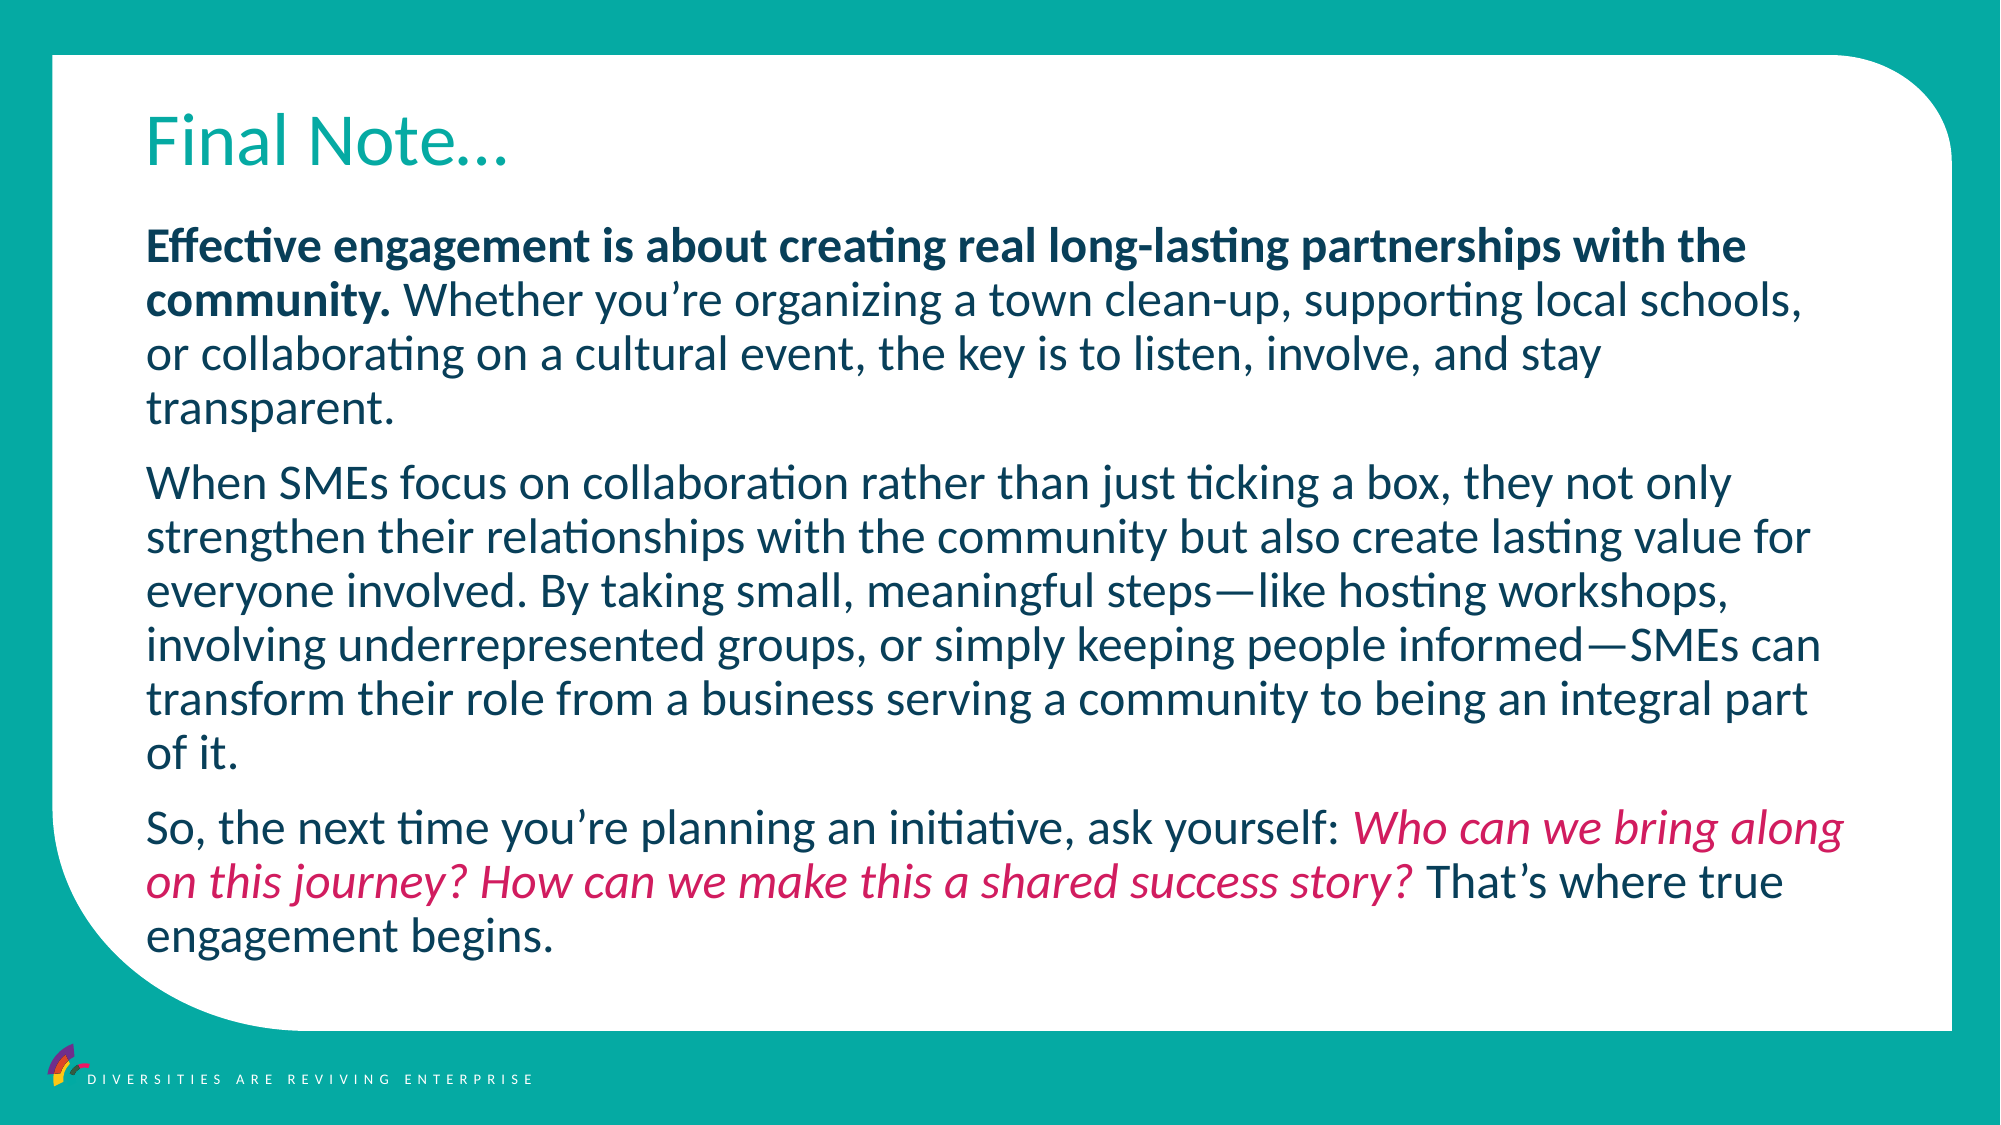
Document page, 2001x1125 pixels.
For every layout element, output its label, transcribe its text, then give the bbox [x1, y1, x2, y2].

list Effective engagement is about creating real long-lasting partnerships with the community. Whether you’re organizing a town clean-up, supporting local schools, or collaborating on a cultural event, the key is to listen, involve, and stay transparent. When SMEs focus on collaboration rather than just ticking a box, they not only strengthen their relationships with the community but also create lasting value for everyone involved. By taking small, meaningful steps—like hosting workshops, involving underrepresented groups, or simply keeping people informed—SMEs can transform their role from a business serving a community to being an integral part of it. So, the next time you’re planning an initiative, ask yourself: Who can we bring along on this journey? How can we make this a shared success story? That’s where true engagement begins. [130, 226, 1869, 844]
list Final Note… [130, 93, 1869, 226]
